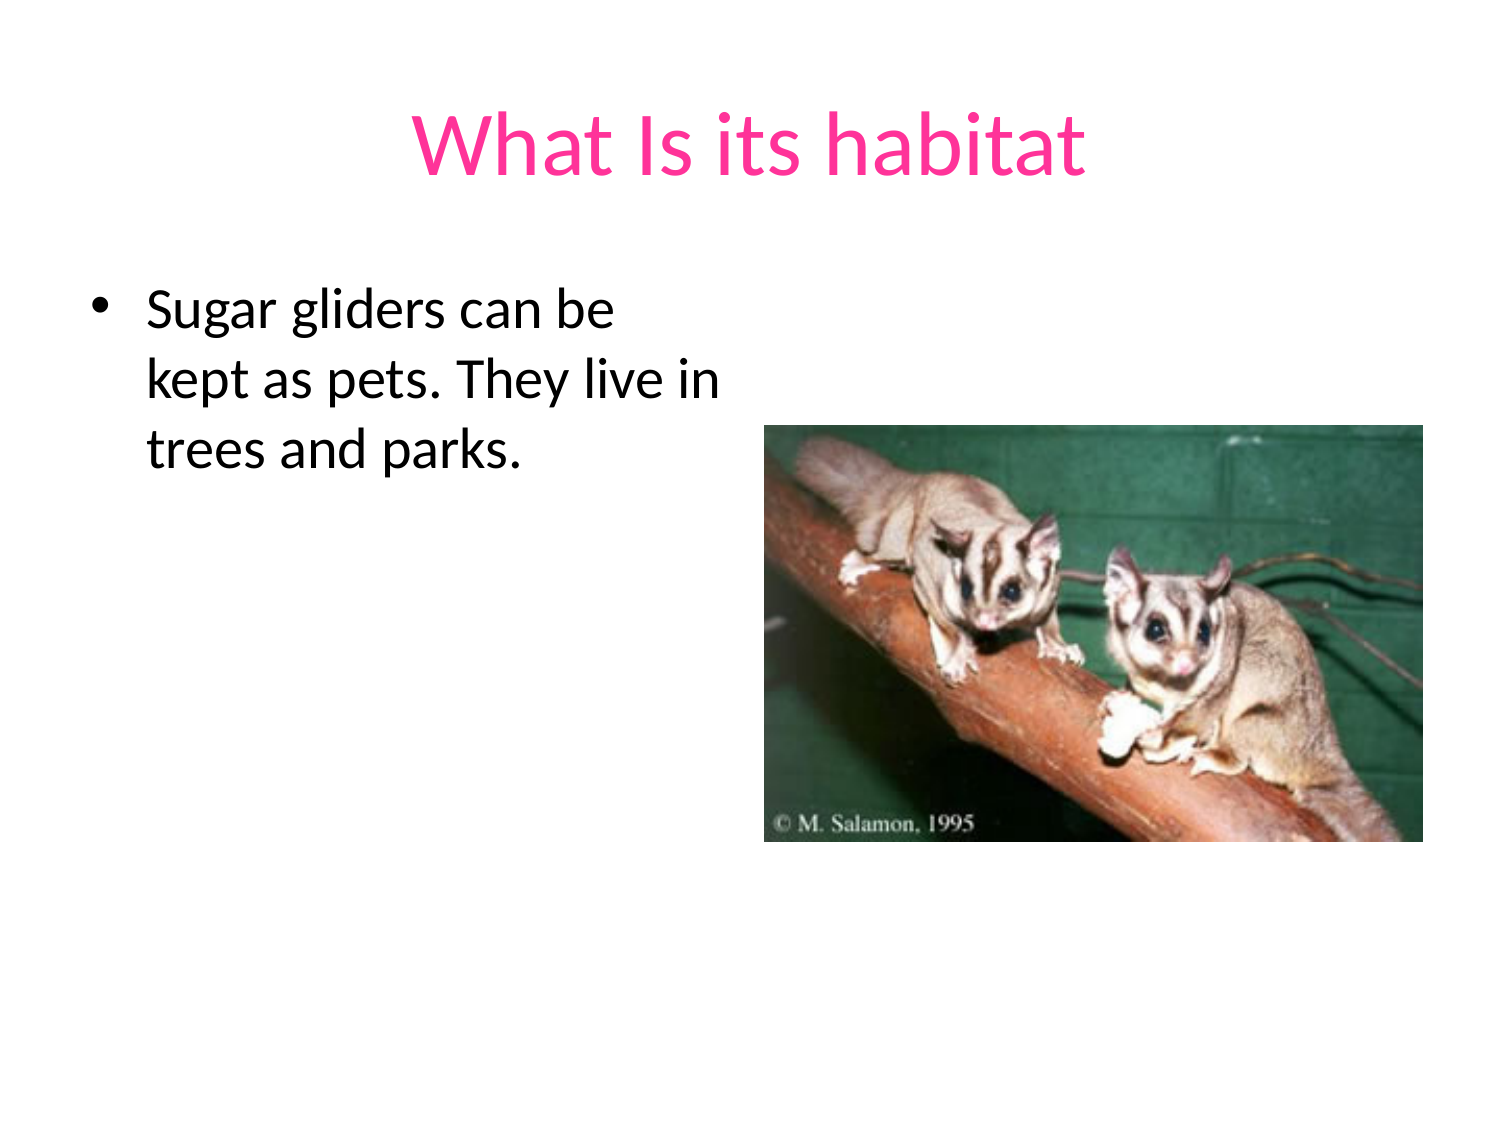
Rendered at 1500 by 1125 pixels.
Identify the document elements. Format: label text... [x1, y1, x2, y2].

title What Is its habitat [75, 45, 1425, 233]
list Sugar gliders can be kept as pets. They live in trees and parks. [75, 262, 738, 1005]
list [764, 425, 1424, 843]
